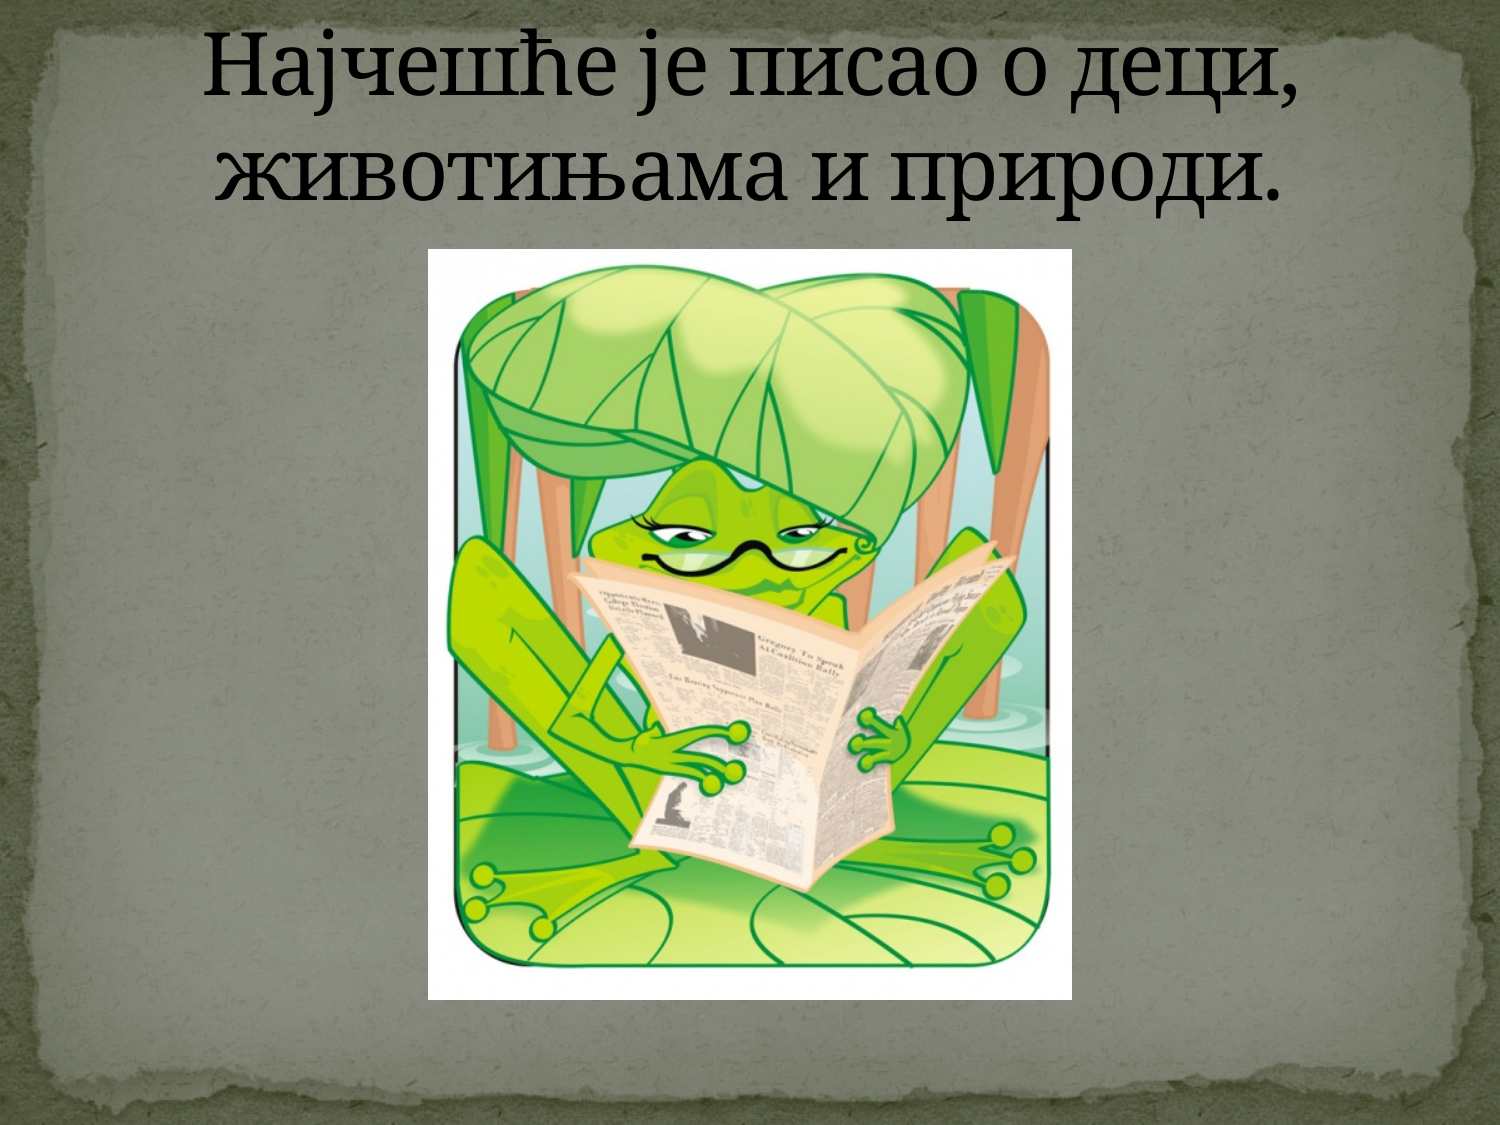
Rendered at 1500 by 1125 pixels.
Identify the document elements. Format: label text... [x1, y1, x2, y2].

picture [0, 0, 1500, 1125]
text_box Најчешће је писао о деци, животињама и природи. [75, 24, 1425, 225]
